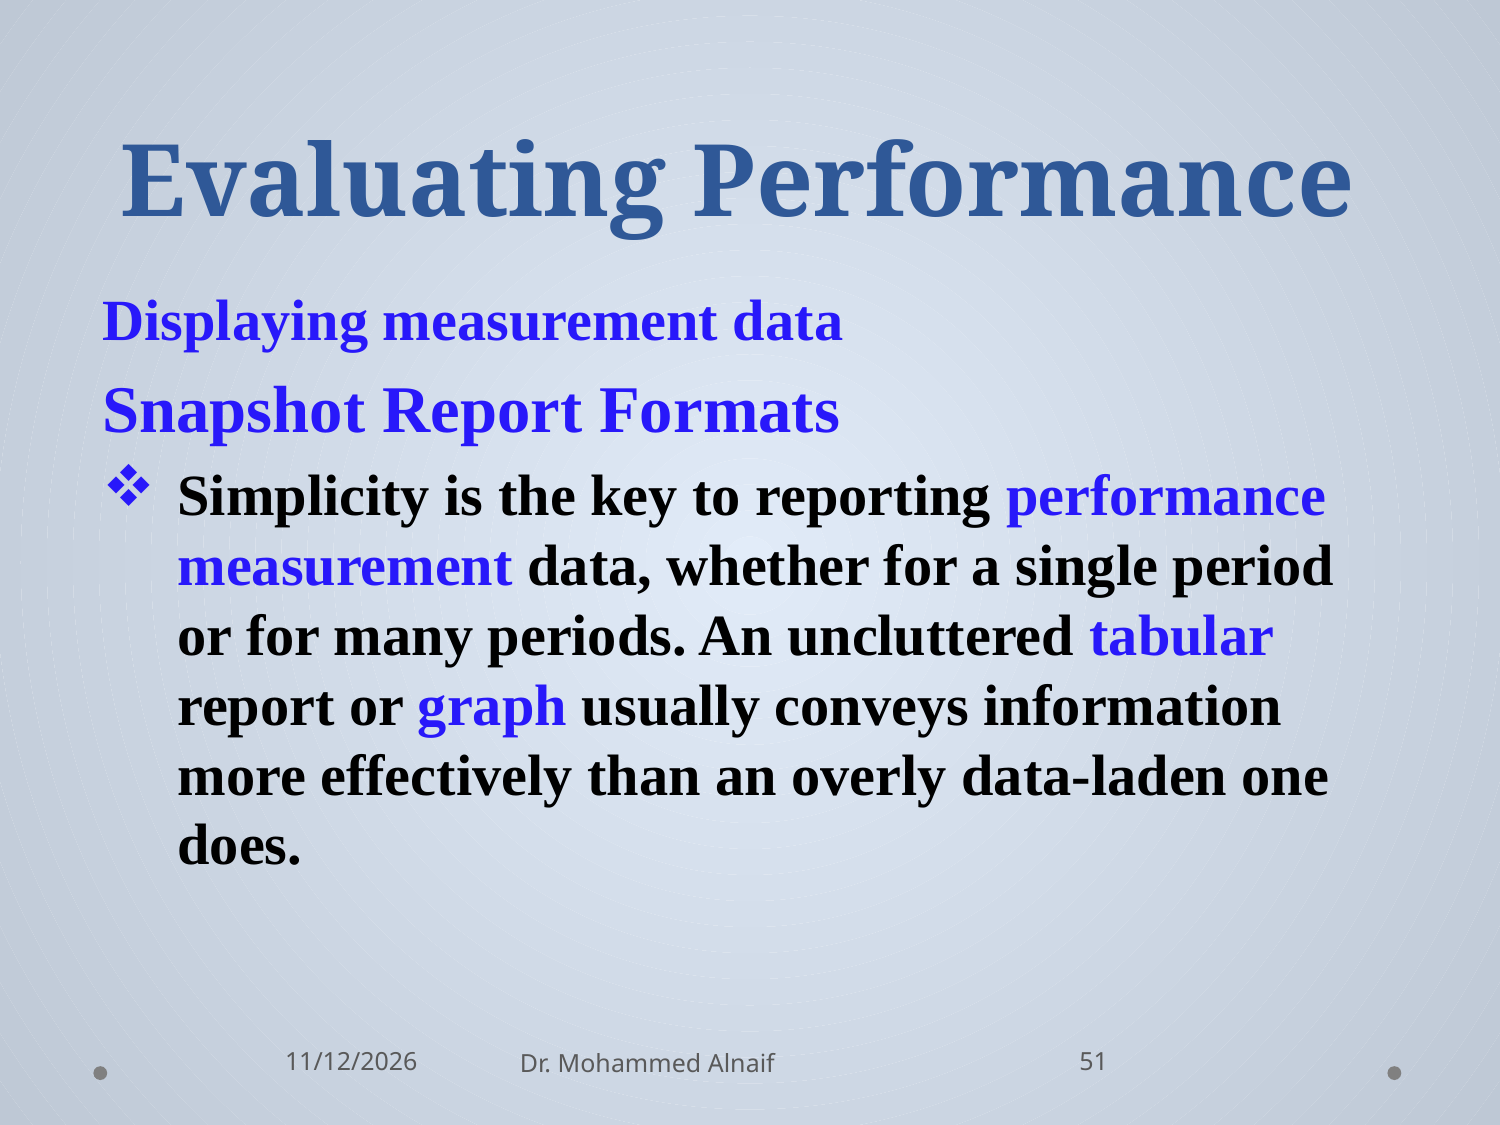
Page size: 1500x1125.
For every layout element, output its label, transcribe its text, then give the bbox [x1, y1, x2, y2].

slide_number 51 [1074, 1025, 1425, 1100]
title Evaluating Performance [100, 78, 1376, 244]
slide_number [75, 1025, 425, 1100]
footer Dr. Mohammed Alnaif [512, 1025, 988, 1100]
subtitle Displaying measurement data Snapshot Report Formats Simplicity is the key to reporting performance measurement data, whether for a single period or for many periods. An uncluttered tabular report or graph usually conveys information more effectively than an overly data-laden one does. [87, 275, 1413, 1001]
